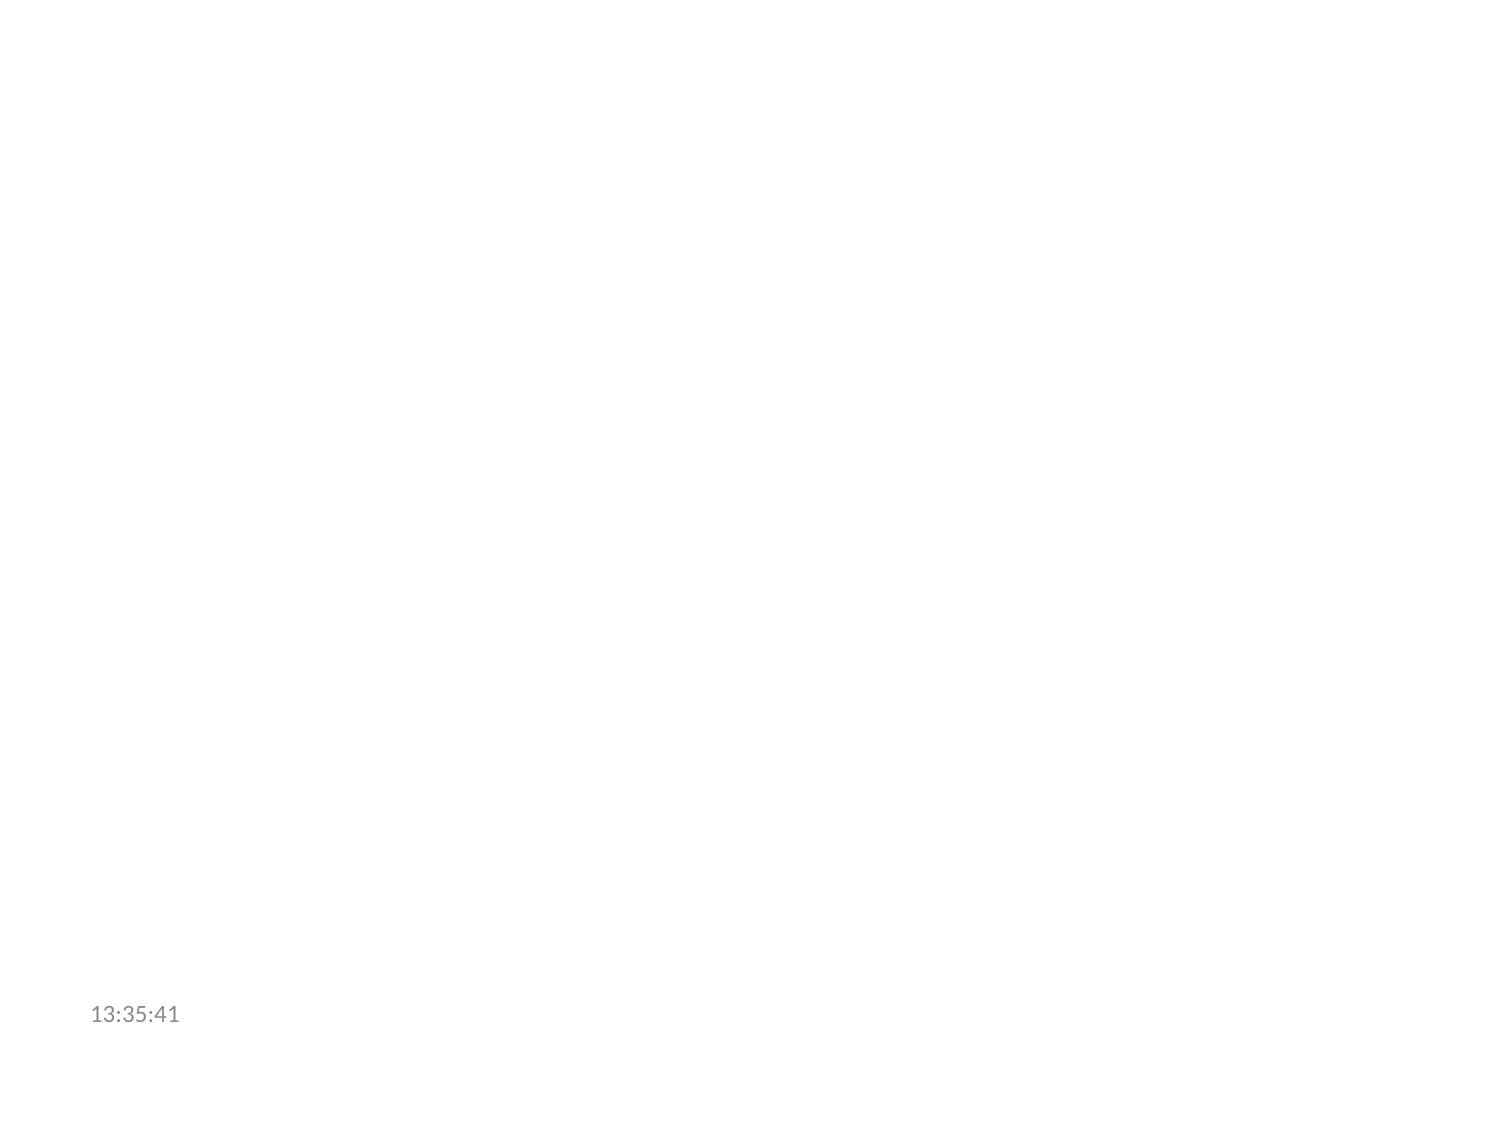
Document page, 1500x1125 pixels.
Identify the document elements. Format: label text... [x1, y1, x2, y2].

text_box 15:35:09 [75, 982, 425, 1043]
